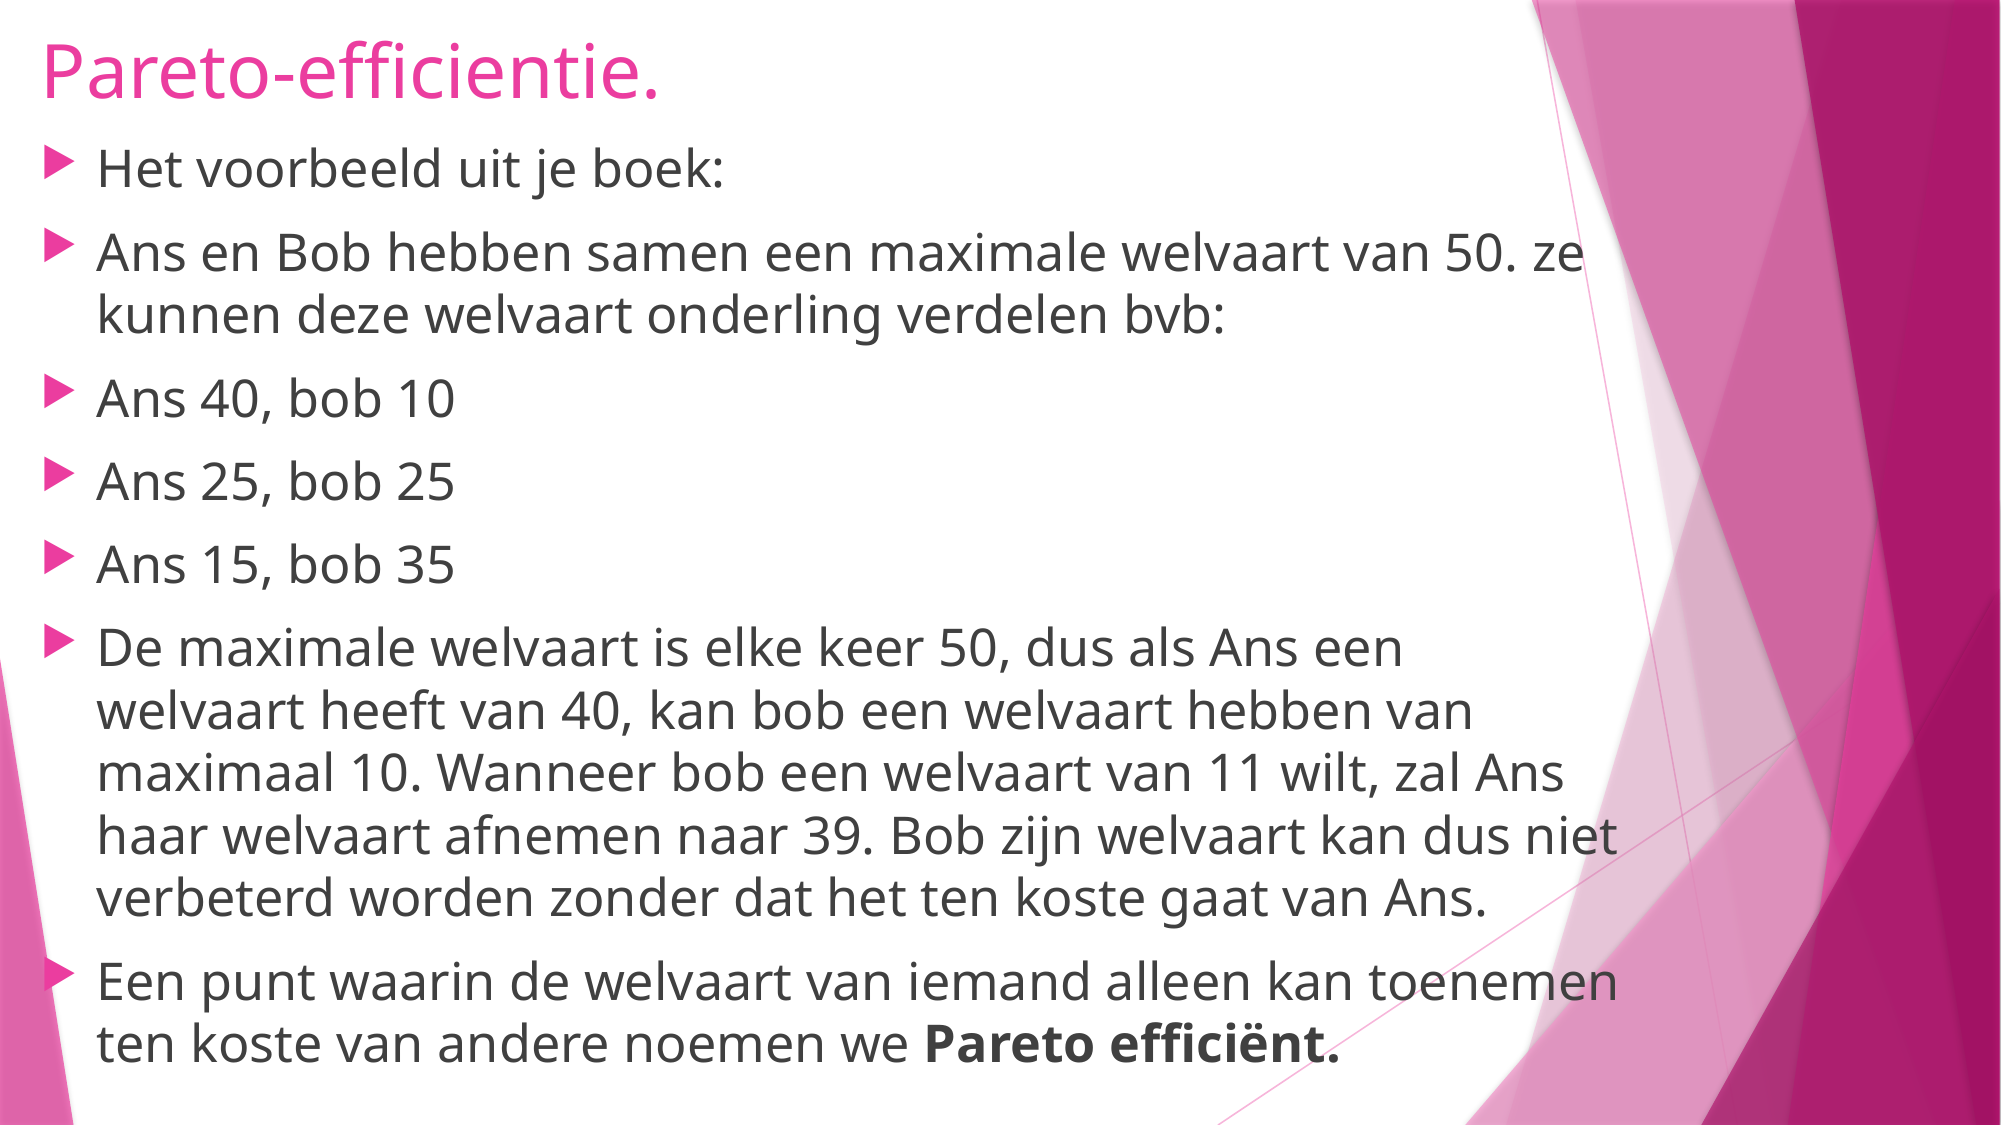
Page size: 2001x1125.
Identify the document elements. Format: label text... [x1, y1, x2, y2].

title Pareto-efficientie. [25, 15, 1522, 128]
list Het voorbeeld uit je boek: Ans en Bob hebben samen een maximale welvaart van 50. ze kunnen deze welvaart onderling verdelen bvb: Ans 40, bob 10 Ans 25, bob 25 Ans 15, bob 35 De maximale welvaart is elke keer 50, dus als Ans een welvaart heeft van 40, kan bob een welvaart hebben van maximaal 10. Wanneer bob een welvaart van 11 wilt, zal Ans haar welvaart afnemen naar 39. Bob zijn welvaart kan dus niet verbeterd worden zonder dat het ten koste gaat van Ans. Een punt waarin de welvaart van iemand alleen kan toenemen ten koste van andere noemen we Pareto efficiënt. [25, 128, 1643, 845]
